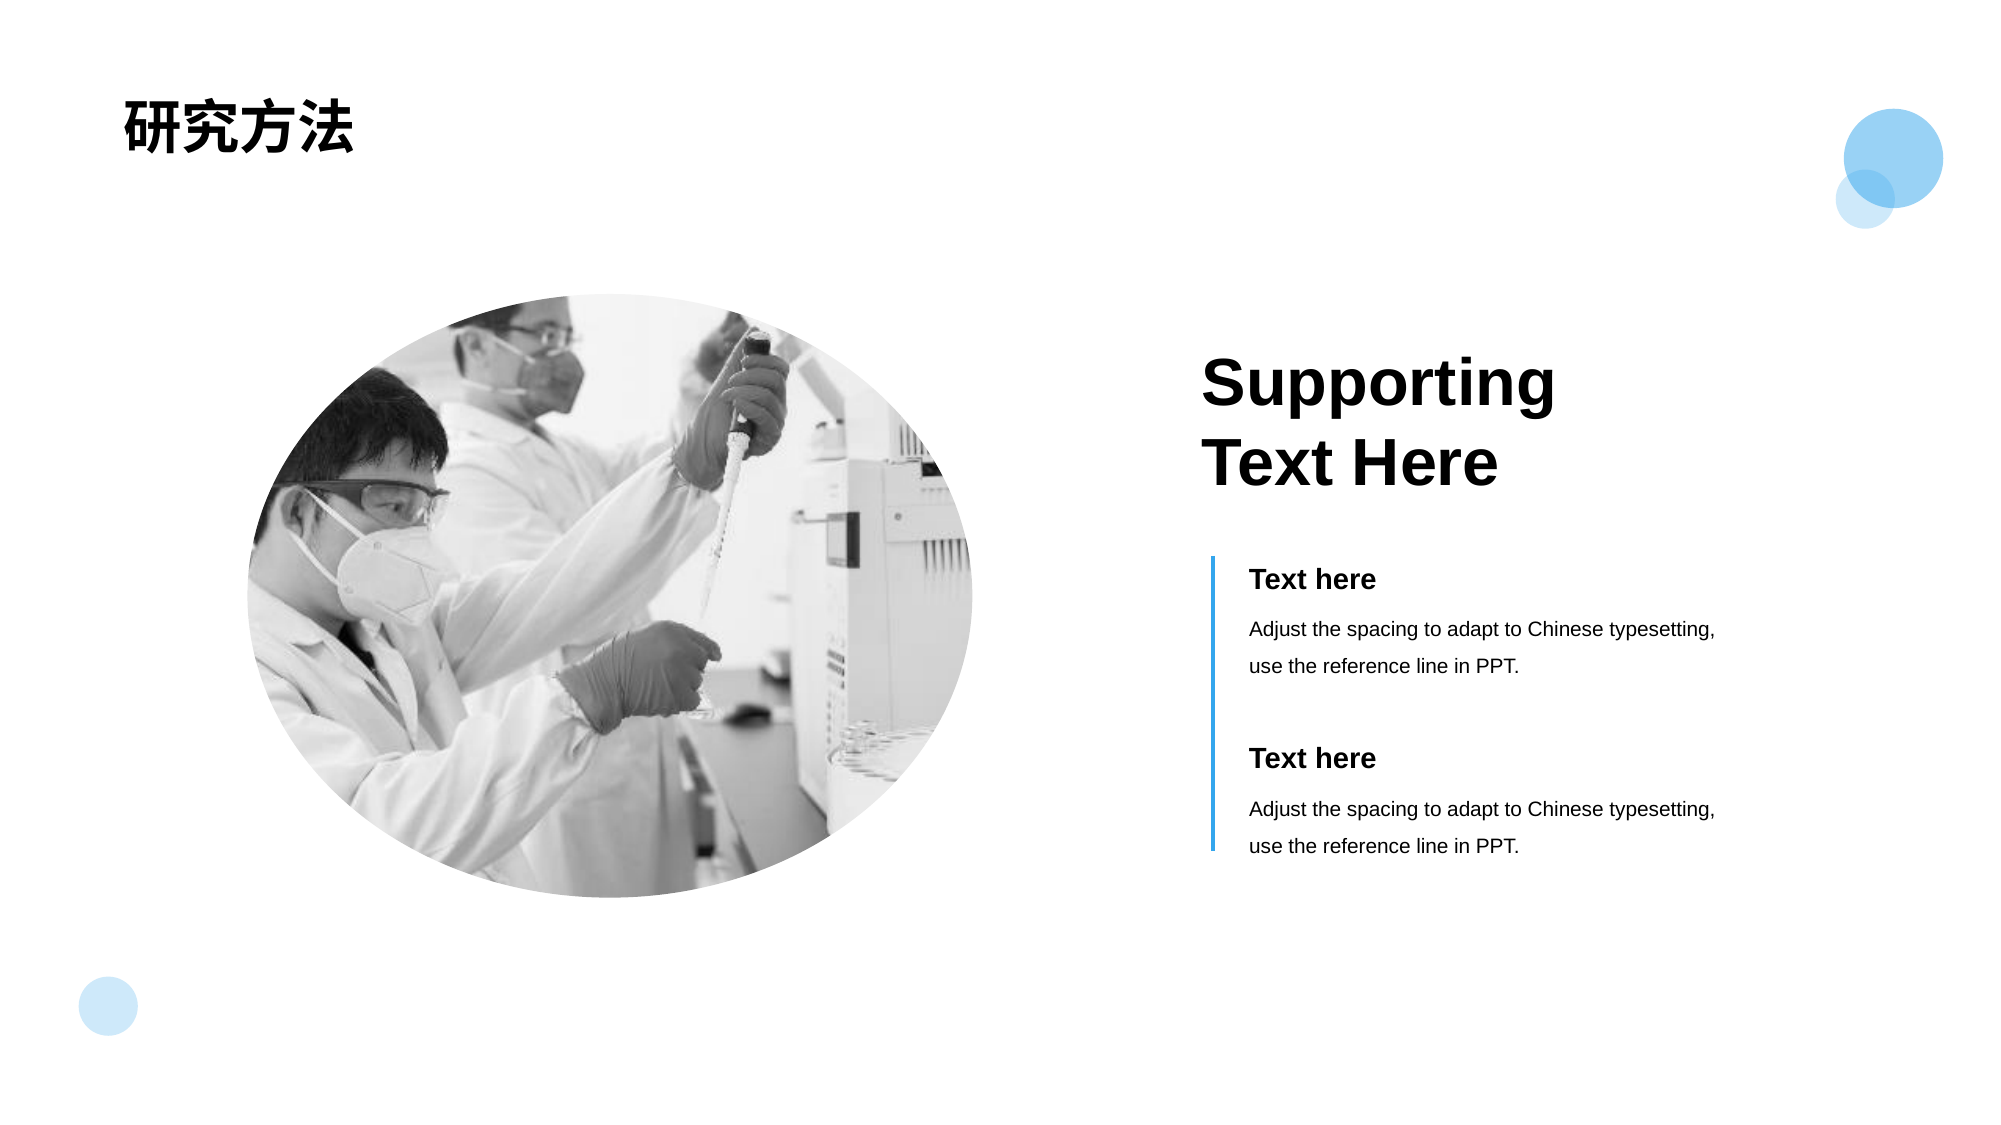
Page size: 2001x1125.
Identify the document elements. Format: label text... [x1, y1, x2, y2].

title 研究方法 [108, 0, 1890, 169]
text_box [247, 293, 1751, 898]
